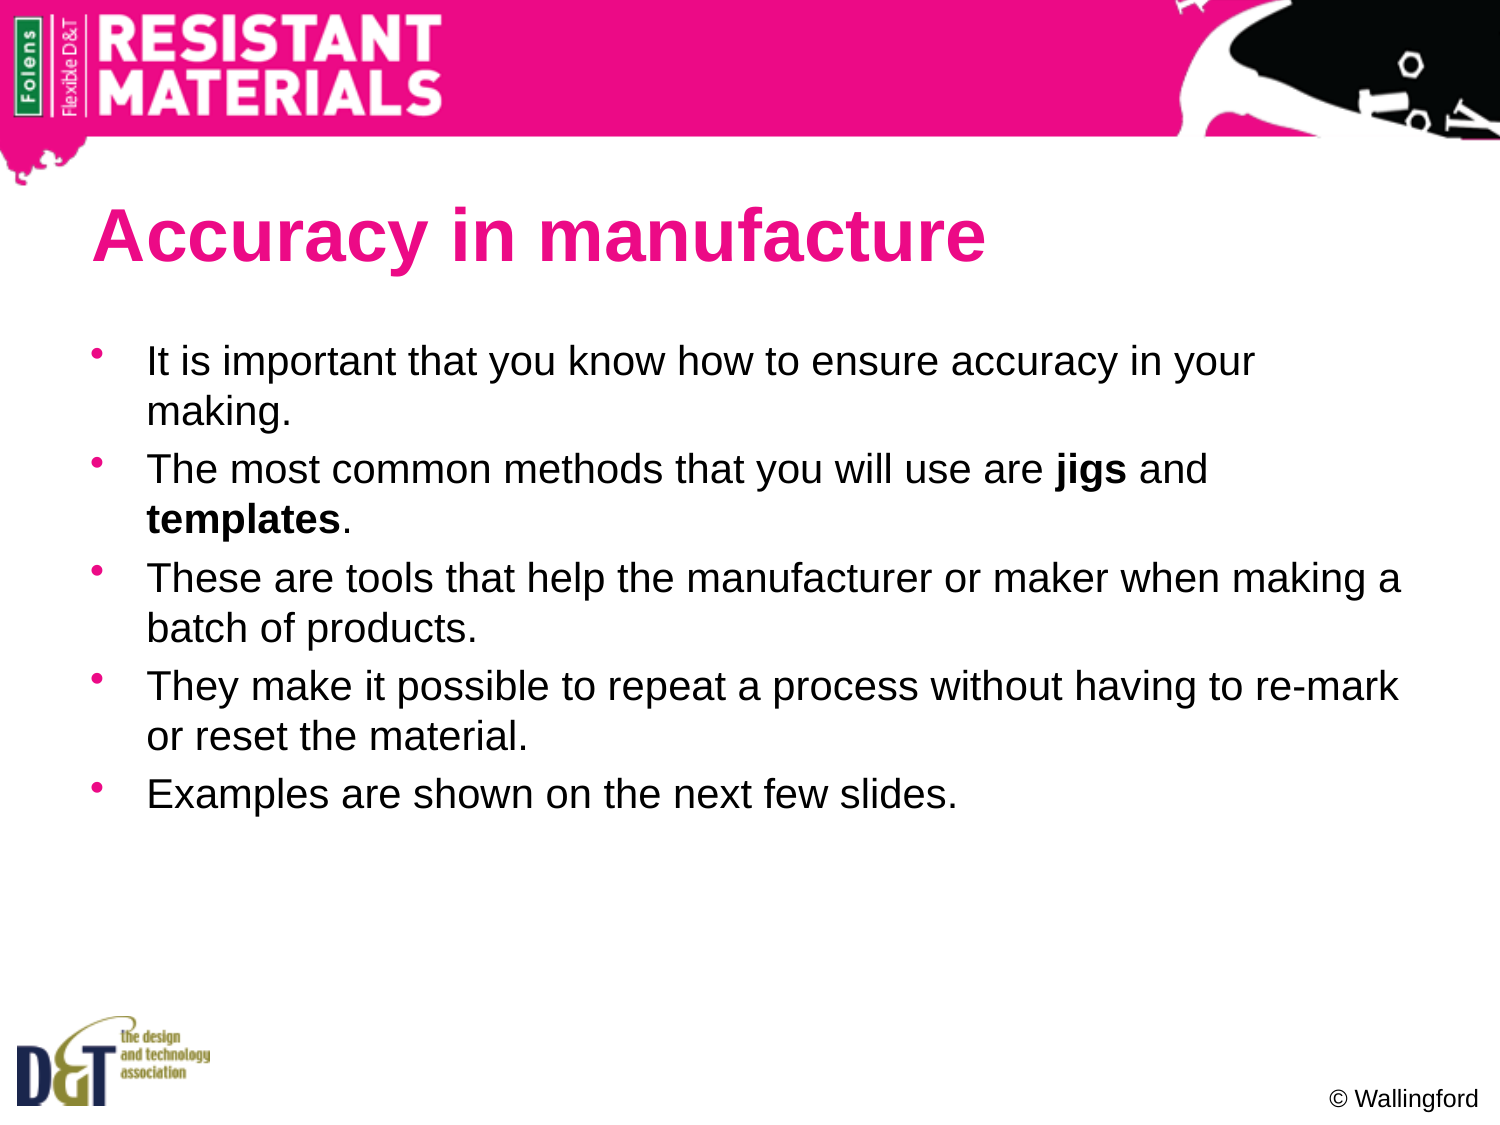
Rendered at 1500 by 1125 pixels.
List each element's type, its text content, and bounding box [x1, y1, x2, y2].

title Accuracy in manufacture [76, 160, 1427, 301]
picture [0, 0, 1500, 1125]
footer © Wallingford [1257, 1074, 1495, 1125]
list It is important that you know how to ensure accuracy in your making. The most common methods that you will use are jigs and templates. These are tools that help the manufacturer or maker when making a batch of products. They make it possible to repeat a process without having to re-mark or reset the material. Examples are shown on the next few slides. [75, 326, 1425, 1005]
